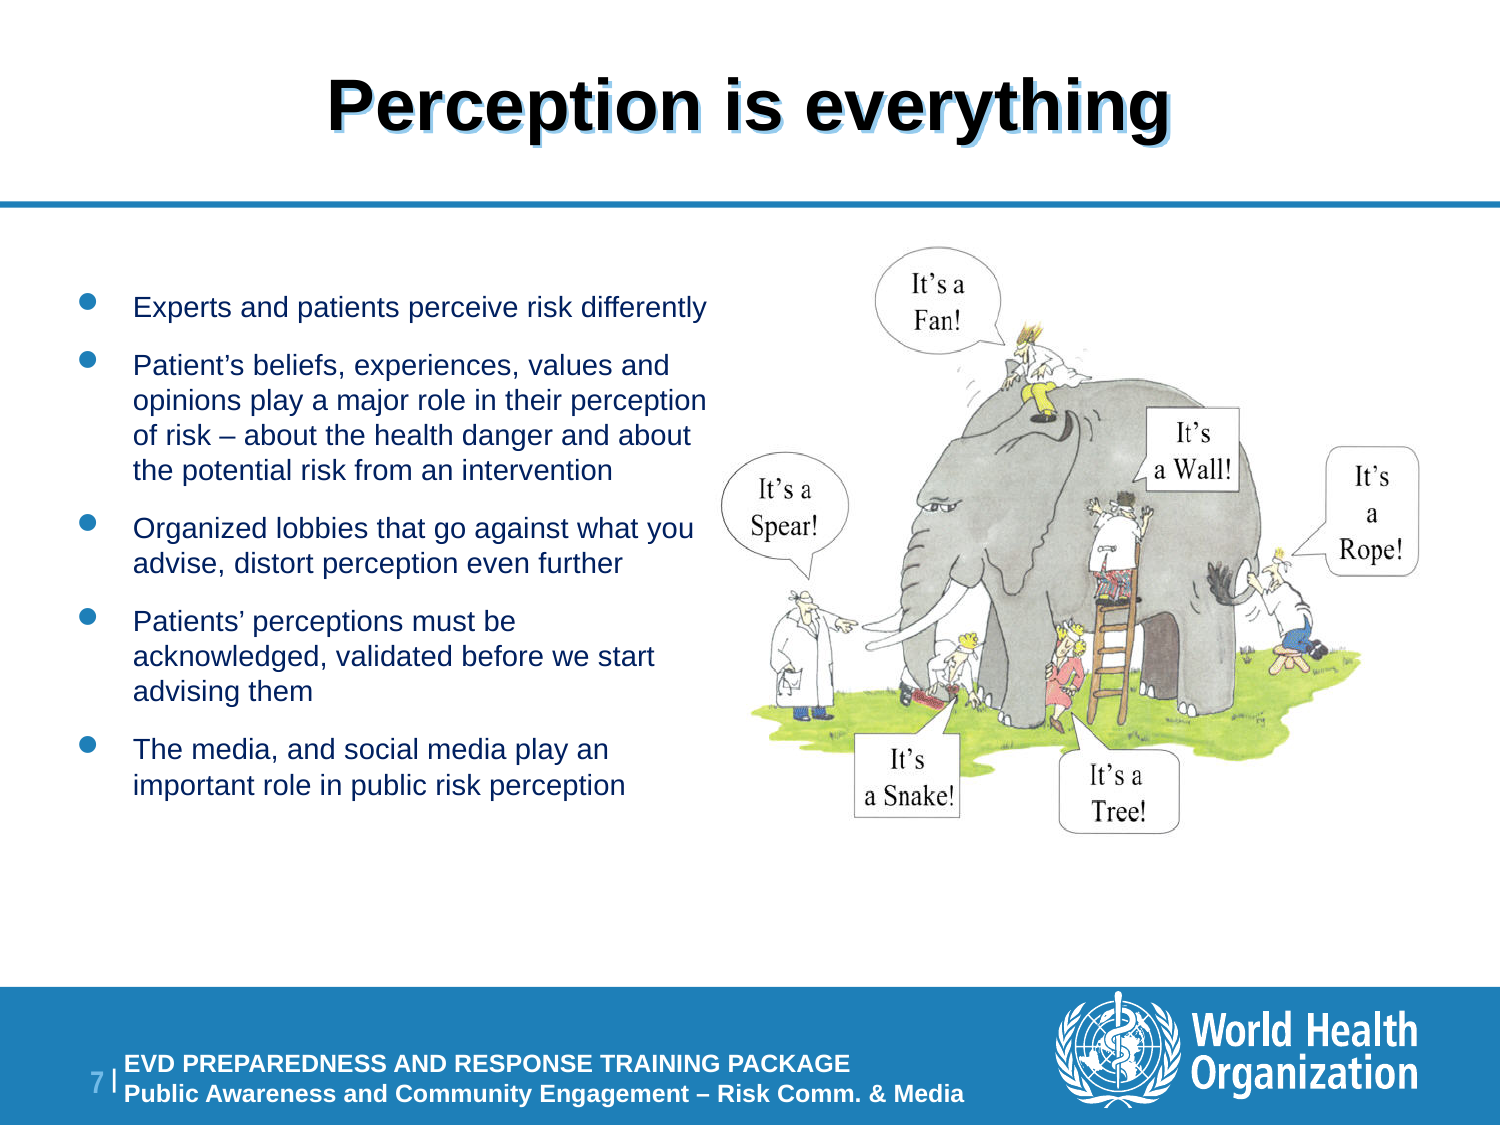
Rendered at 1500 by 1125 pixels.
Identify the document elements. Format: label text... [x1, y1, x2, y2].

title Perception is everything [0, 0, 1500, 204]
picture [714, 239, 1471, 859]
list Experts and patients perceive risk differently Patient’s beliefs, experiences, values and opinions play a major role in their perception of risk – about the health danger and about the potential risk from an intervention Organized lobbies that go against what you advise, distort perception even further Patients’ perceptions must be acknowledged, validated before we start advising them The media, and social media play an important role in public risk perception [76, 287, 709, 879]
